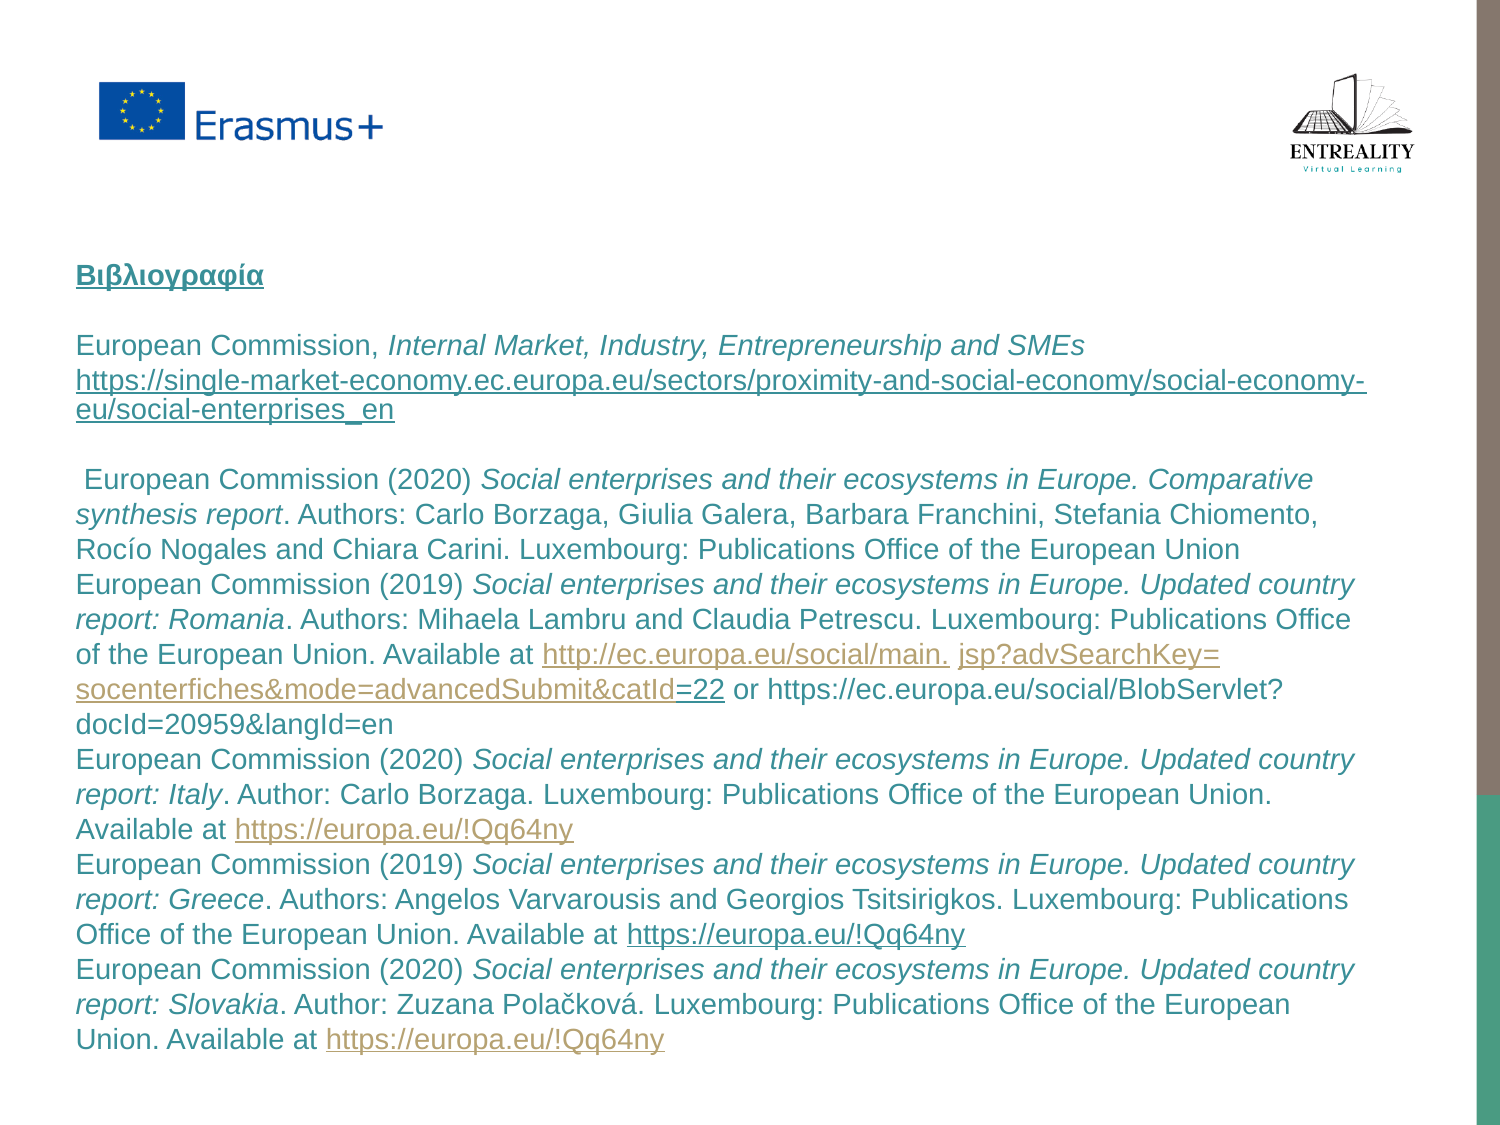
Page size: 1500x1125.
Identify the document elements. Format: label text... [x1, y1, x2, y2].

subtitle [105, 656, 1301, 751]
picture [1246, 17, 1458, 229]
picture [81, 64, 399, 156]
title Βιβλιογραφία European Commission, Internal Market, Industry, Entrepreneurship and SMEs https://single-market-economy.ec.europa.eu/sectors/proximity-and-social-economy/social-economy-eu/social-enterprises_en European Commission (2020) Social enterprises and their ecosystems in Europe. Comparative synthesis report. Authors: Carlo Borzaga, Giulia Galera, Barbara Franchini, Stefania Chiomento, Rocío Nogales and Chiara Carini. Luxembourg: Publications Office of the European Union European Commission (2019) Social enterprises and their ecosystems in Europe. Updated country report: Romania. Authors: Mihaela Lambru and Claudia Petrescu. Luxembourg: Publications Office of the European Union. Available at http://ec.europa.eu/social/main. jsp?advSearchKey=socenterfiches&mode=advancedSubmit&catId=22 or https://ec.europa.eu/social/BlobServlet?docId=20959&langId=en European Commission (2020) Social enterprises and their ecosystems in Europe. Updated country report: Italy. Author: Carlo Borzaga. Luxembourg: Publications Office of the European Union. Available at https://europa.eu/!Qq64ny European Commission (2019) Social enterprises and their ecosystems in Europe. Updated country report: Greece. Authors: Angelos Varvarousis and Georgios Tsitsirigkos. Luxembourg: Publications Office of the European Union. Available at https://europa.eu/!Qq64ny European Commission (2020) Social enterprises and their ecosystems in Europe. Updated country report: Slovakia. Author: Zuzana Polačková. Luxembourg: Publications Office of the European Union. Available at https://europa.eu/!Qq64ny [60, 382, 1385, 1010]
